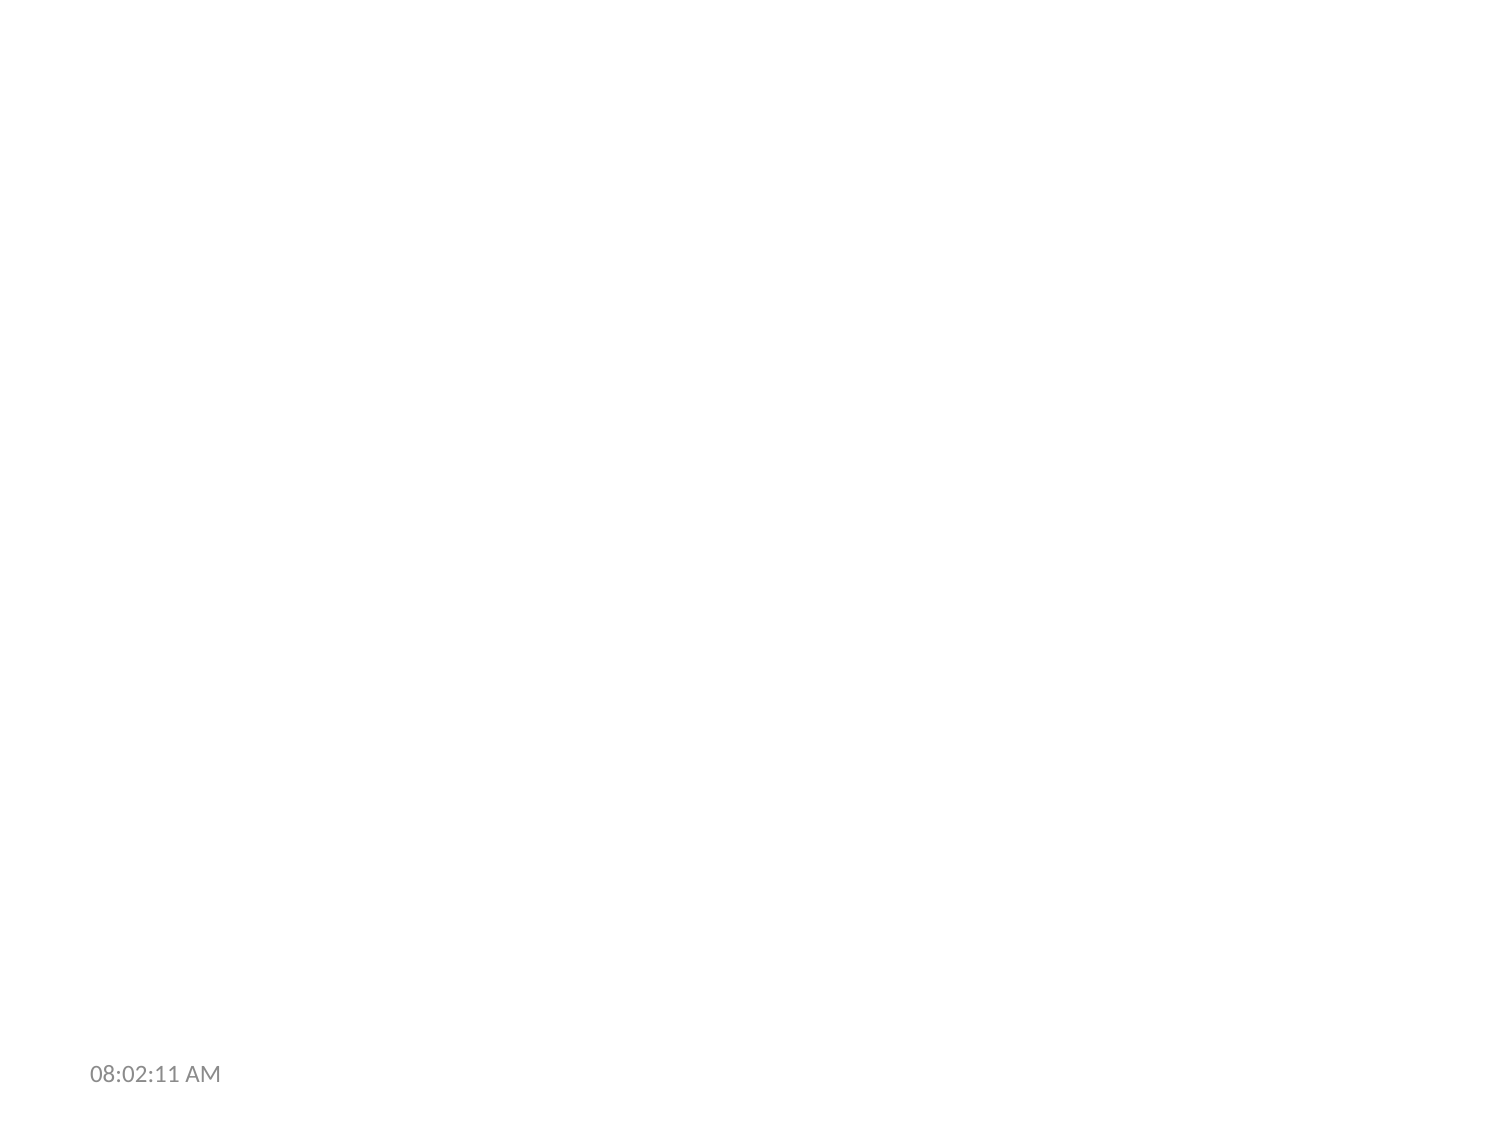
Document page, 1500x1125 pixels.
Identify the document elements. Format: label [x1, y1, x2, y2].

slide_number [75, 1042, 425, 1103]
